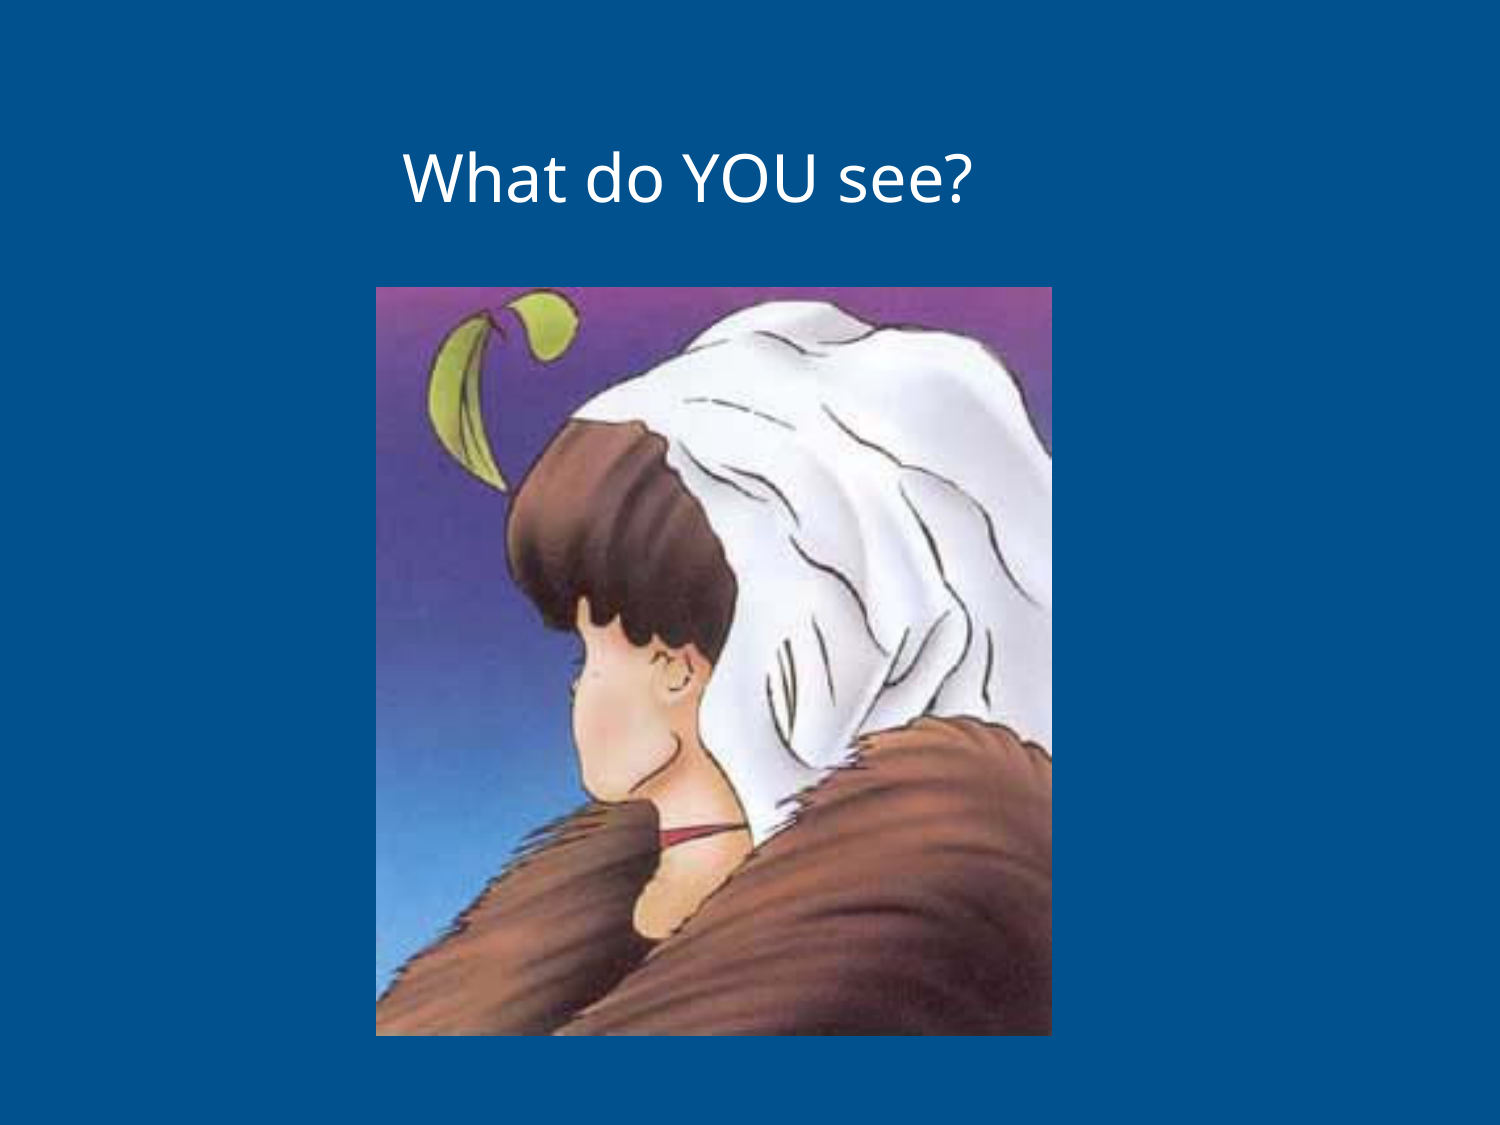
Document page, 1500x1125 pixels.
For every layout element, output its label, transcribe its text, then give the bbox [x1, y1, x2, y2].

title What do YOU see? [387, 99, 1500, 252]
picture [376, 286, 1053, 1037]
